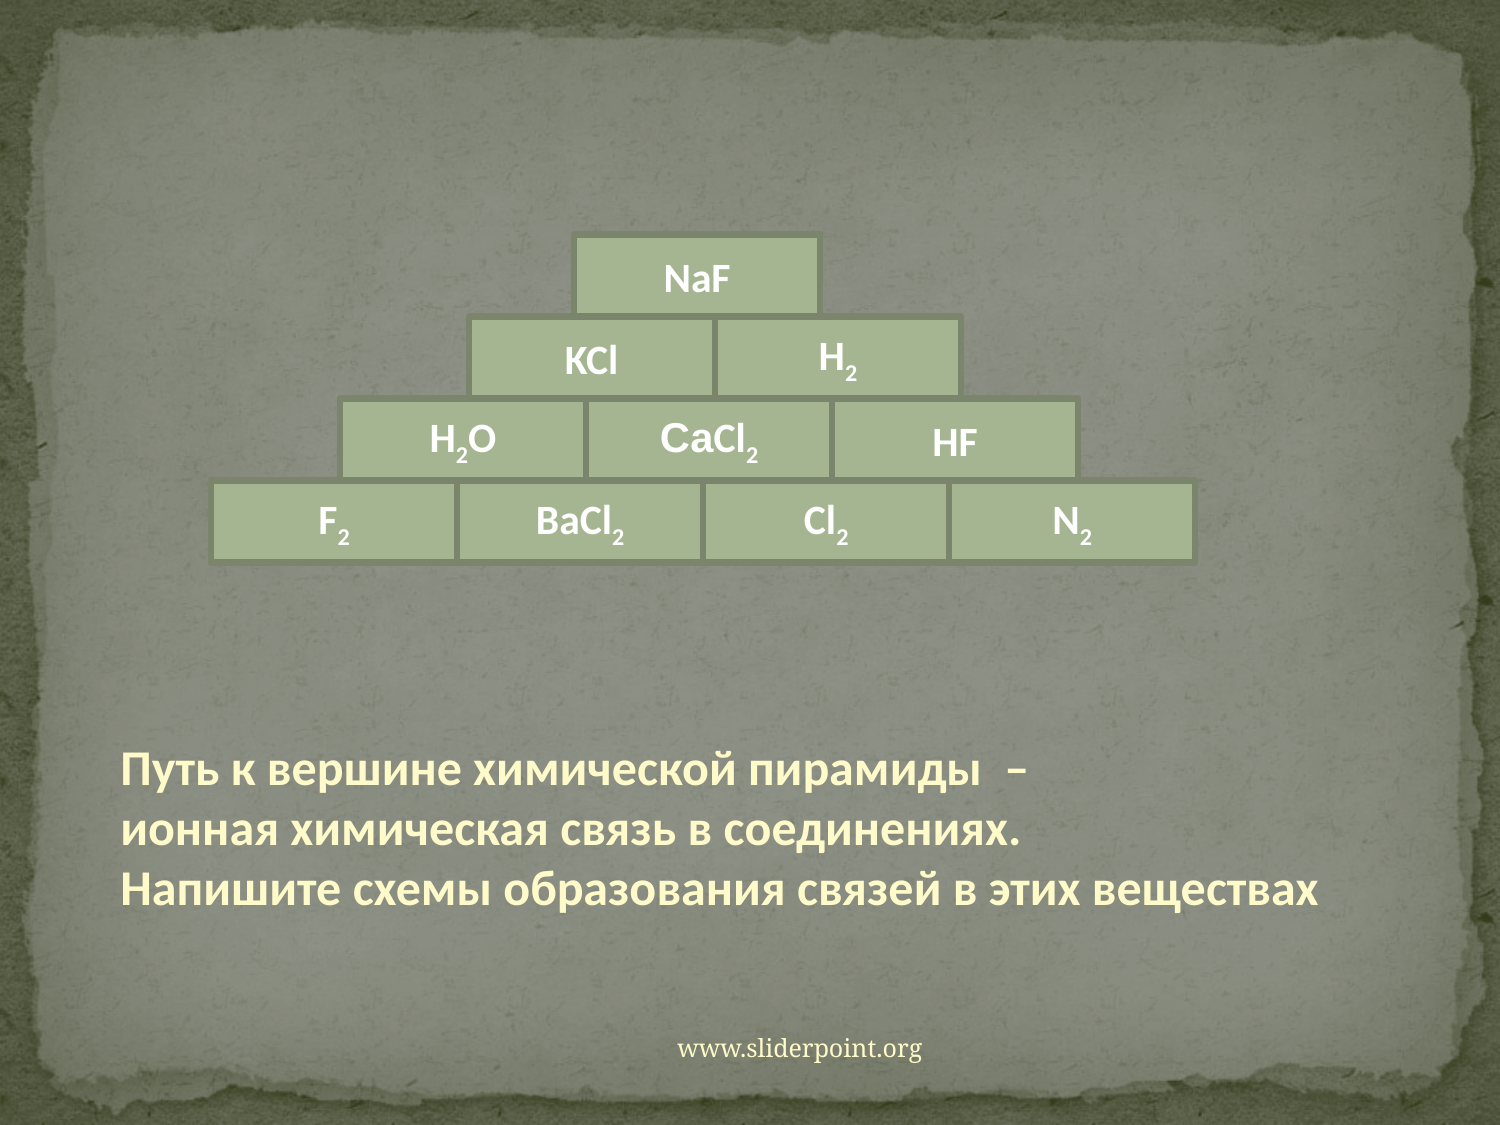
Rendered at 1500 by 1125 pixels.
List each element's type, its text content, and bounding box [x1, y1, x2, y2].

text_box HF [829, 395, 1081, 477]
text_box Cl2 [705, 477, 952, 566]
text_box H2 [712, 313, 964, 402]
footer www.sliderpoint.org [350, 1017, 938, 1081]
text_box KCl [466, 313, 713, 402]
text_box F2 [208, 477, 460, 566]
text_box NaF [571, 231, 823, 319]
list Путь к вершине химической пирамиды – ионная химическая связь в соединениях. Напишите схемы образования связей в этих веществах [105, 521, 1358, 1125]
text_box СаCl2 [589, 402, 829, 477]
text_box N2 [951, 477, 1198, 566]
text_box H2O [337, 395, 589, 477]
text_box BaCl2 [459, 477, 706, 566]
